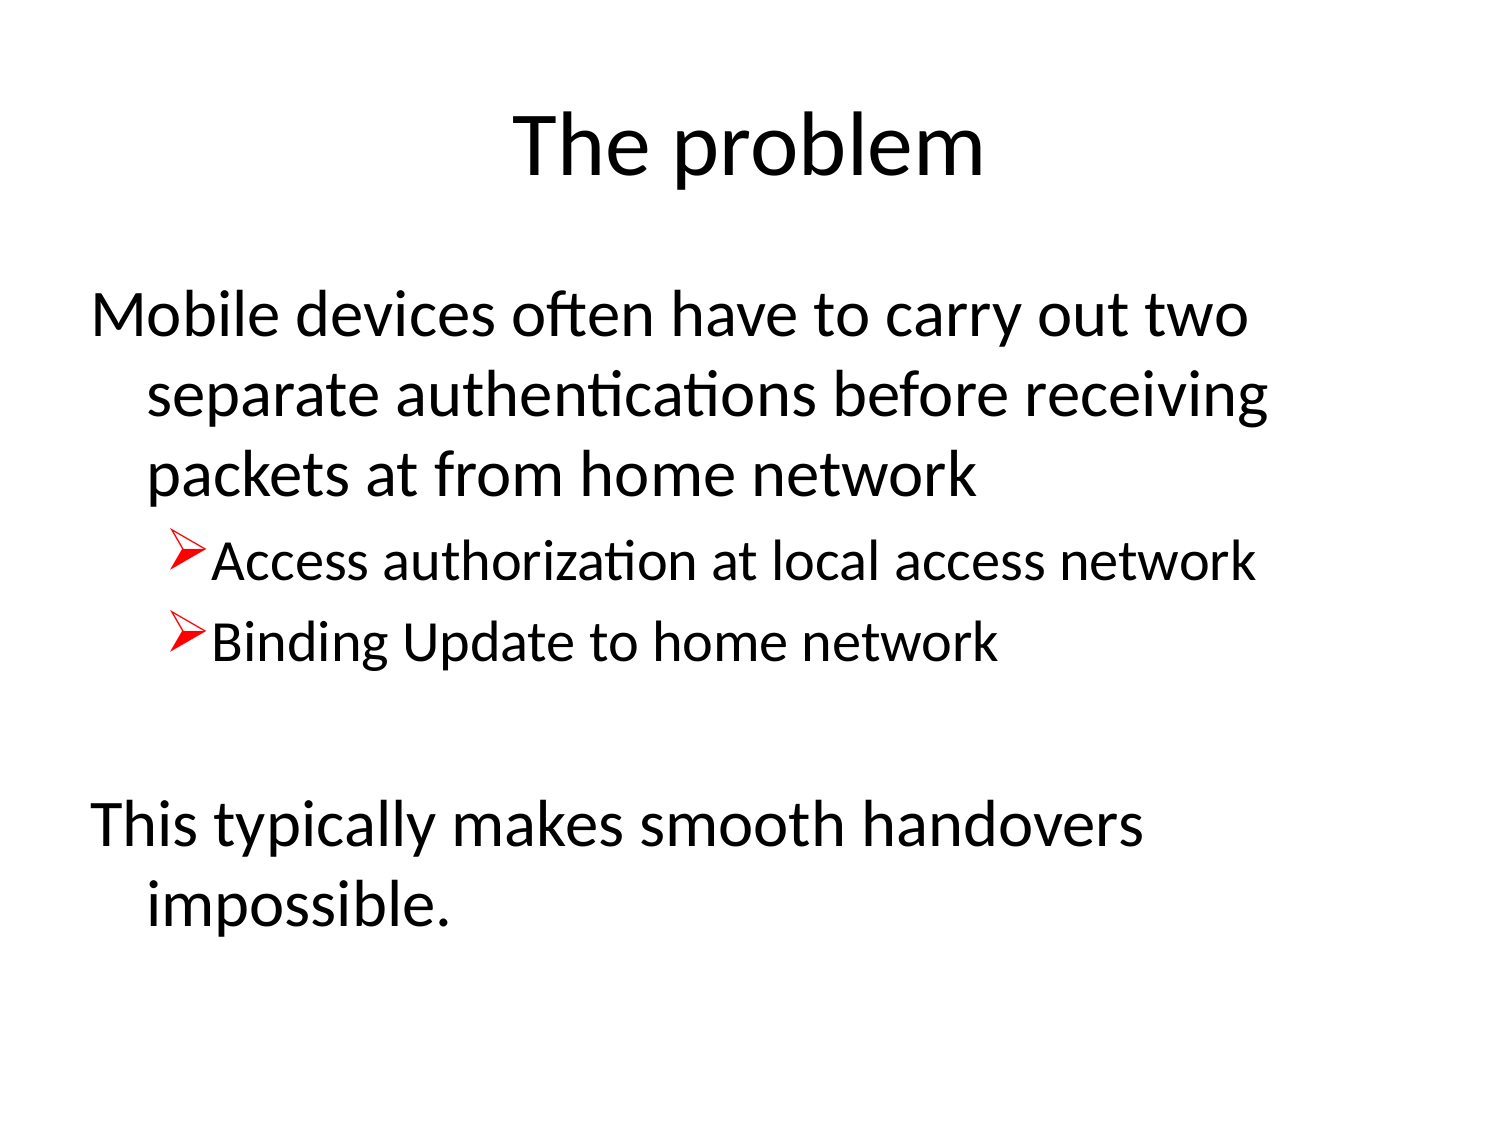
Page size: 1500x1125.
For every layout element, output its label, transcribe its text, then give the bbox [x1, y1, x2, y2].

list Mobile devices often have to carry out two separate authentications before receiving packets at from home network Access authorization at local access network Binding Update to home network This typically makes smooth handovers impossible. [75, 262, 1425, 1005]
title The problem [75, 45, 1425, 233]
